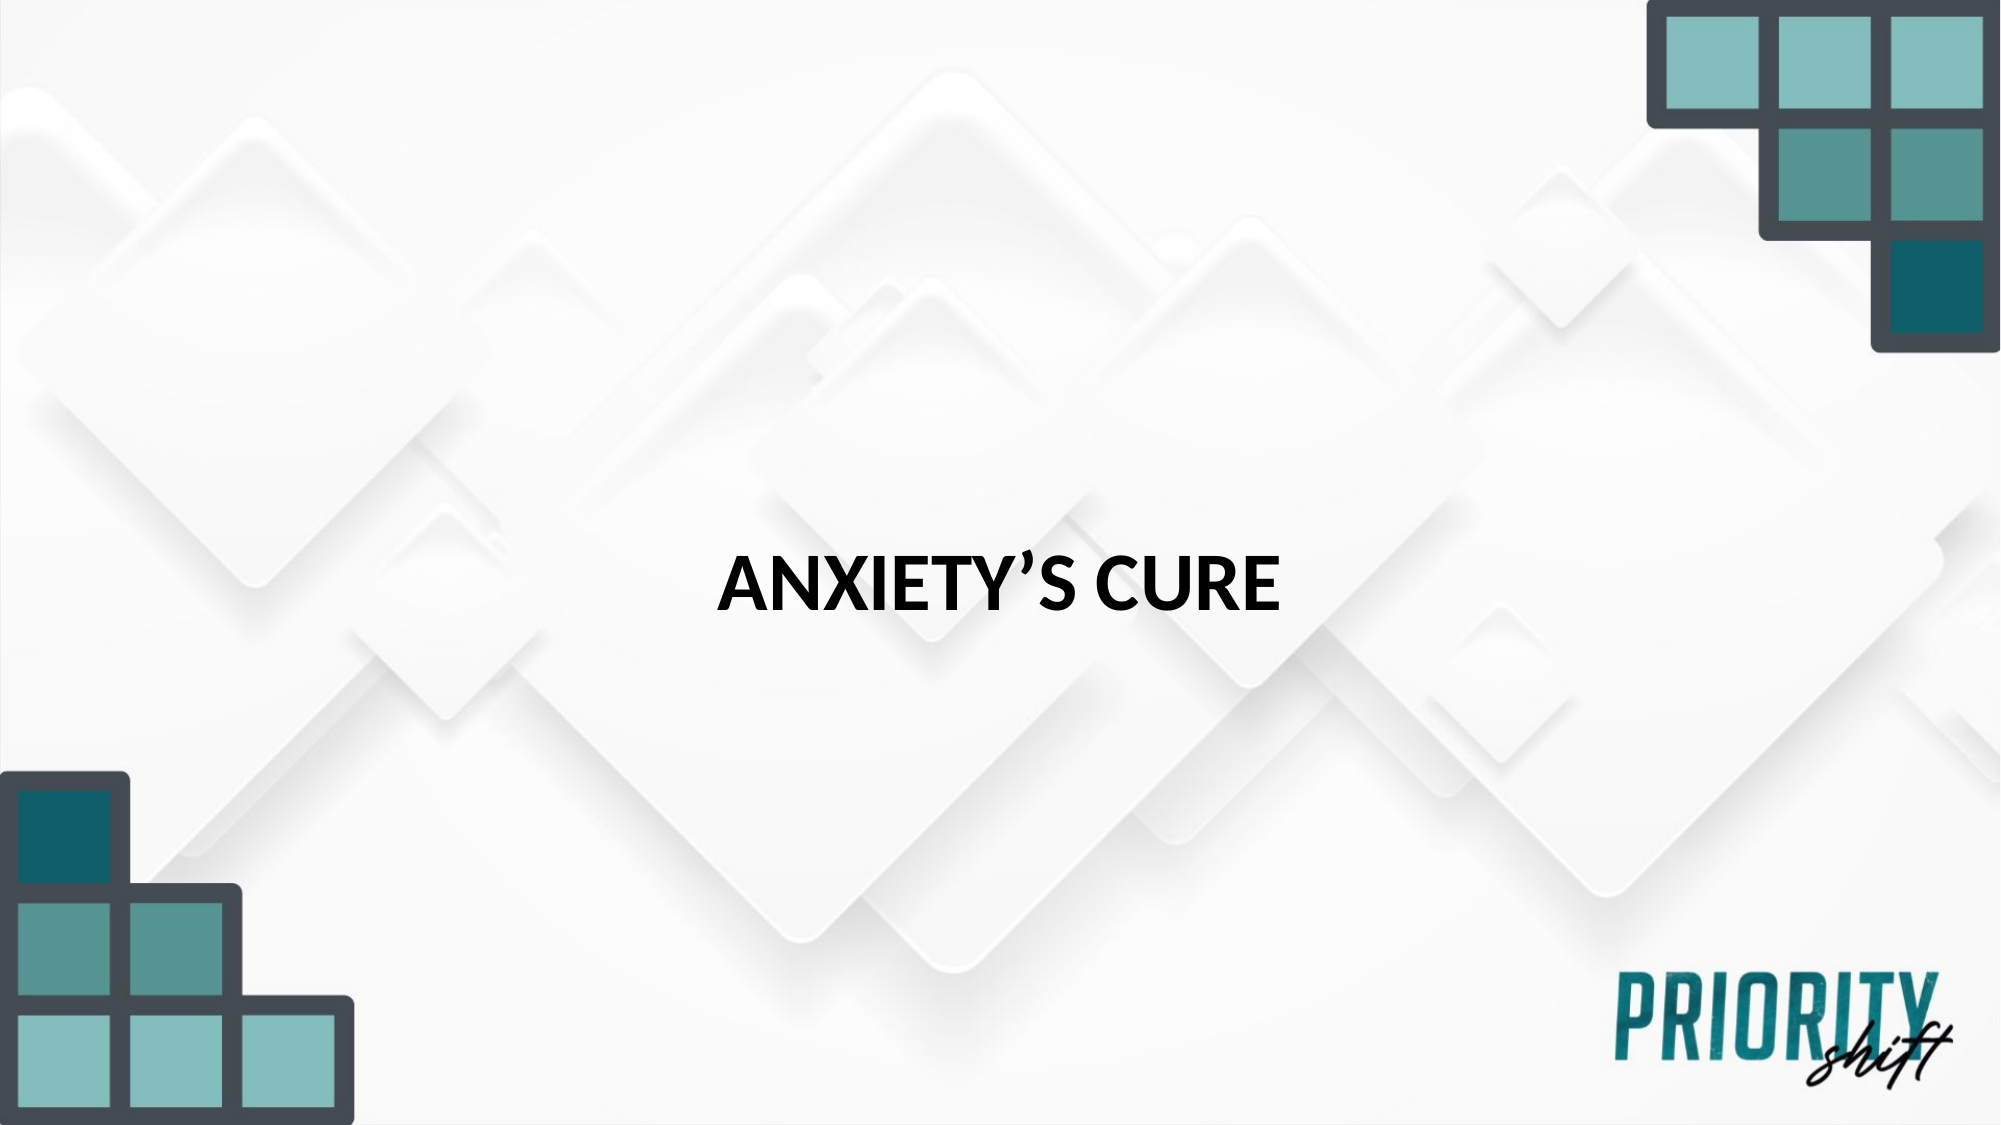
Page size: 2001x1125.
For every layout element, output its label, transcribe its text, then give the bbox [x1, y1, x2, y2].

picture [0, 0, 2001, 1125]
list ANXIETY’S CURE [137, 299, 1863, 1014]
